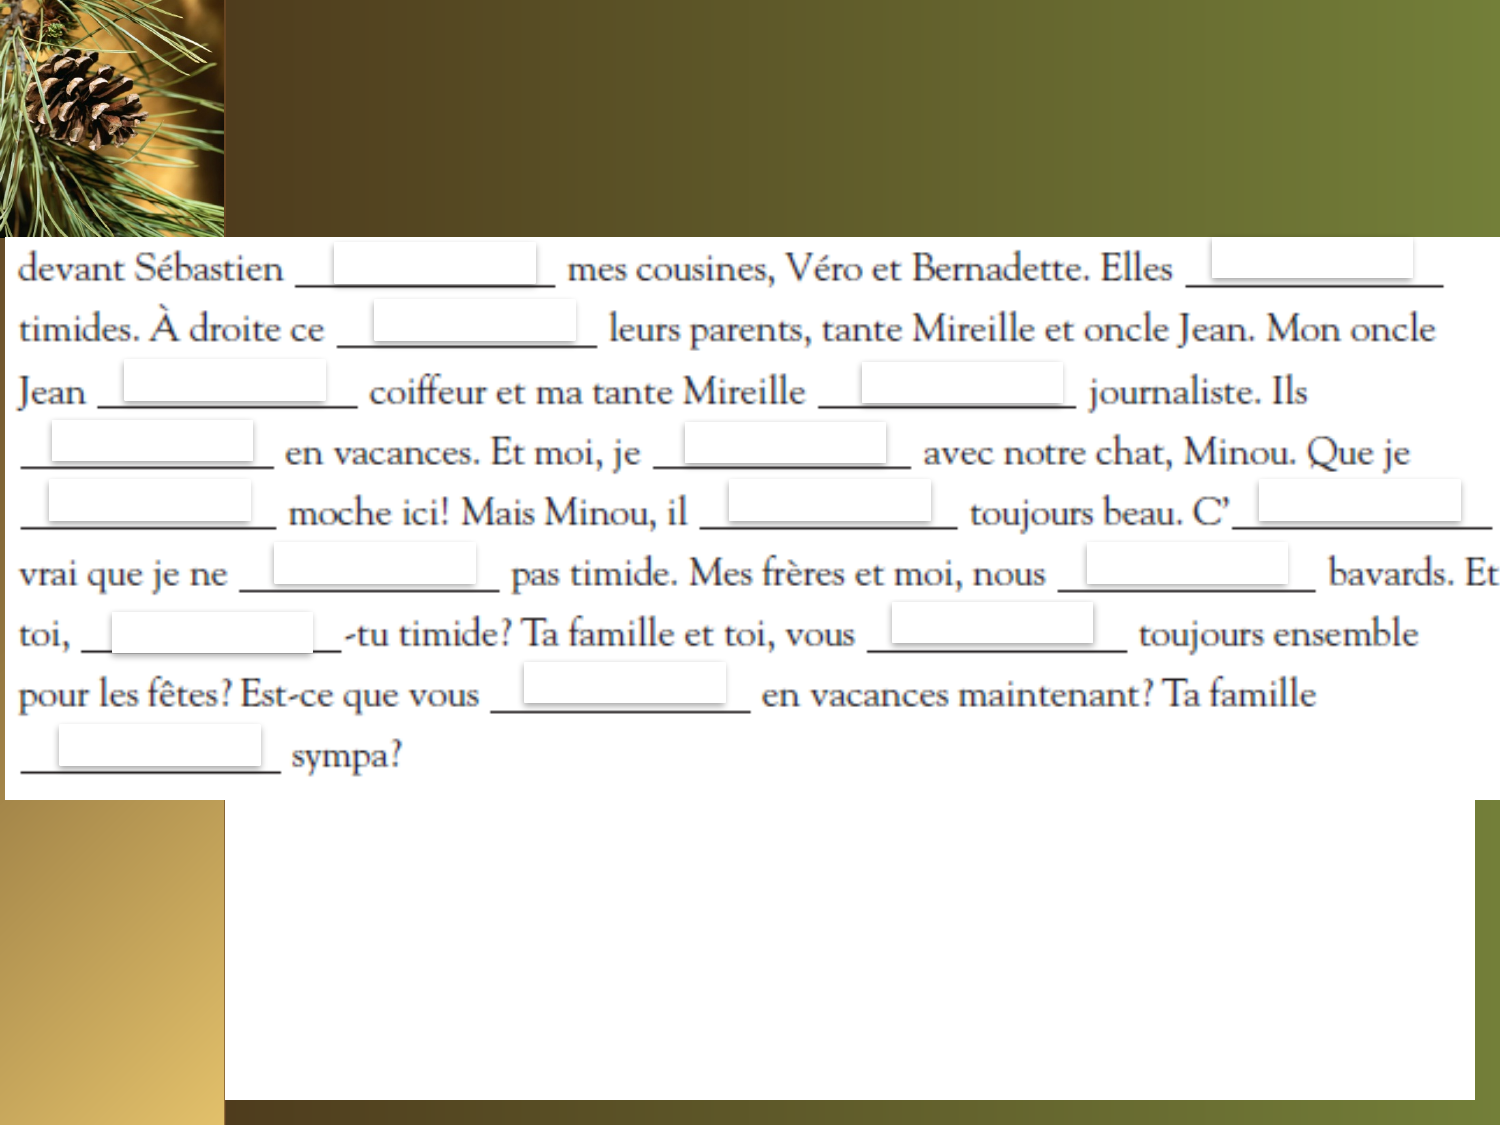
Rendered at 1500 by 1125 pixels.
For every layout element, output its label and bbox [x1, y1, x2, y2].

picture [0, 0, 1500, 801]
